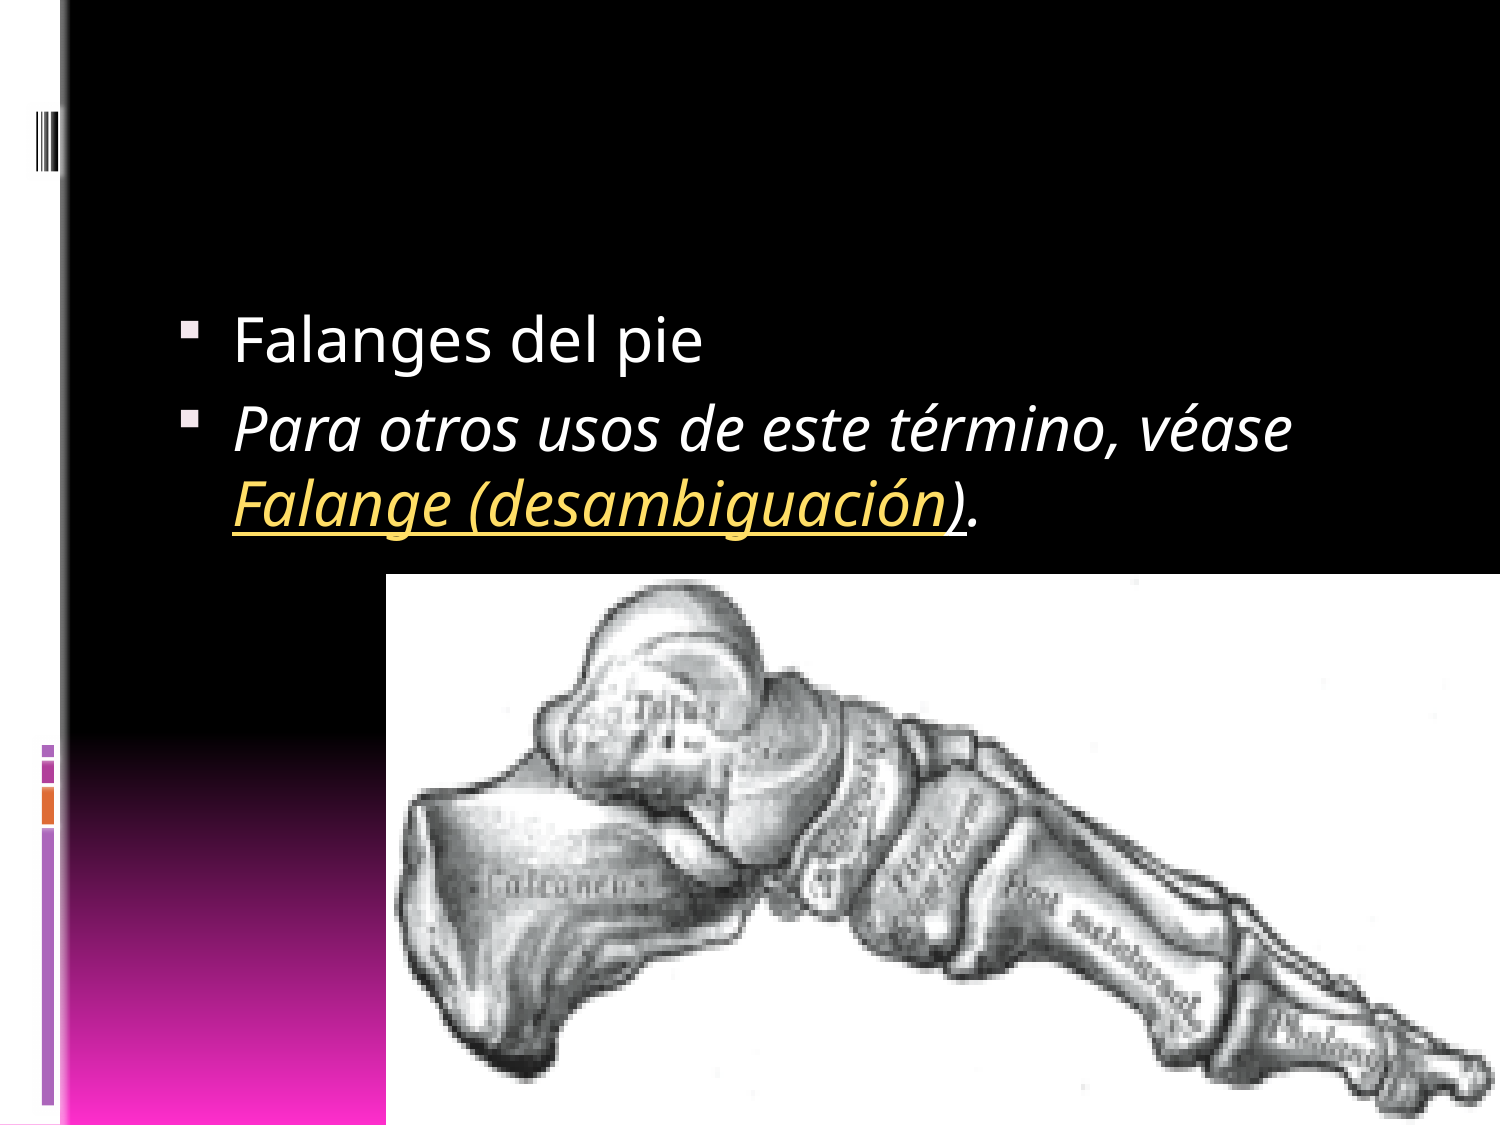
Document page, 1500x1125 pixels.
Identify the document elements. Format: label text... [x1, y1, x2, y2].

list Falanges del pie Para otros usos de este término, véase Falange (desambiguación). [150, 292, 1425, 1043]
picture [386, 573, 1500, 1125]
